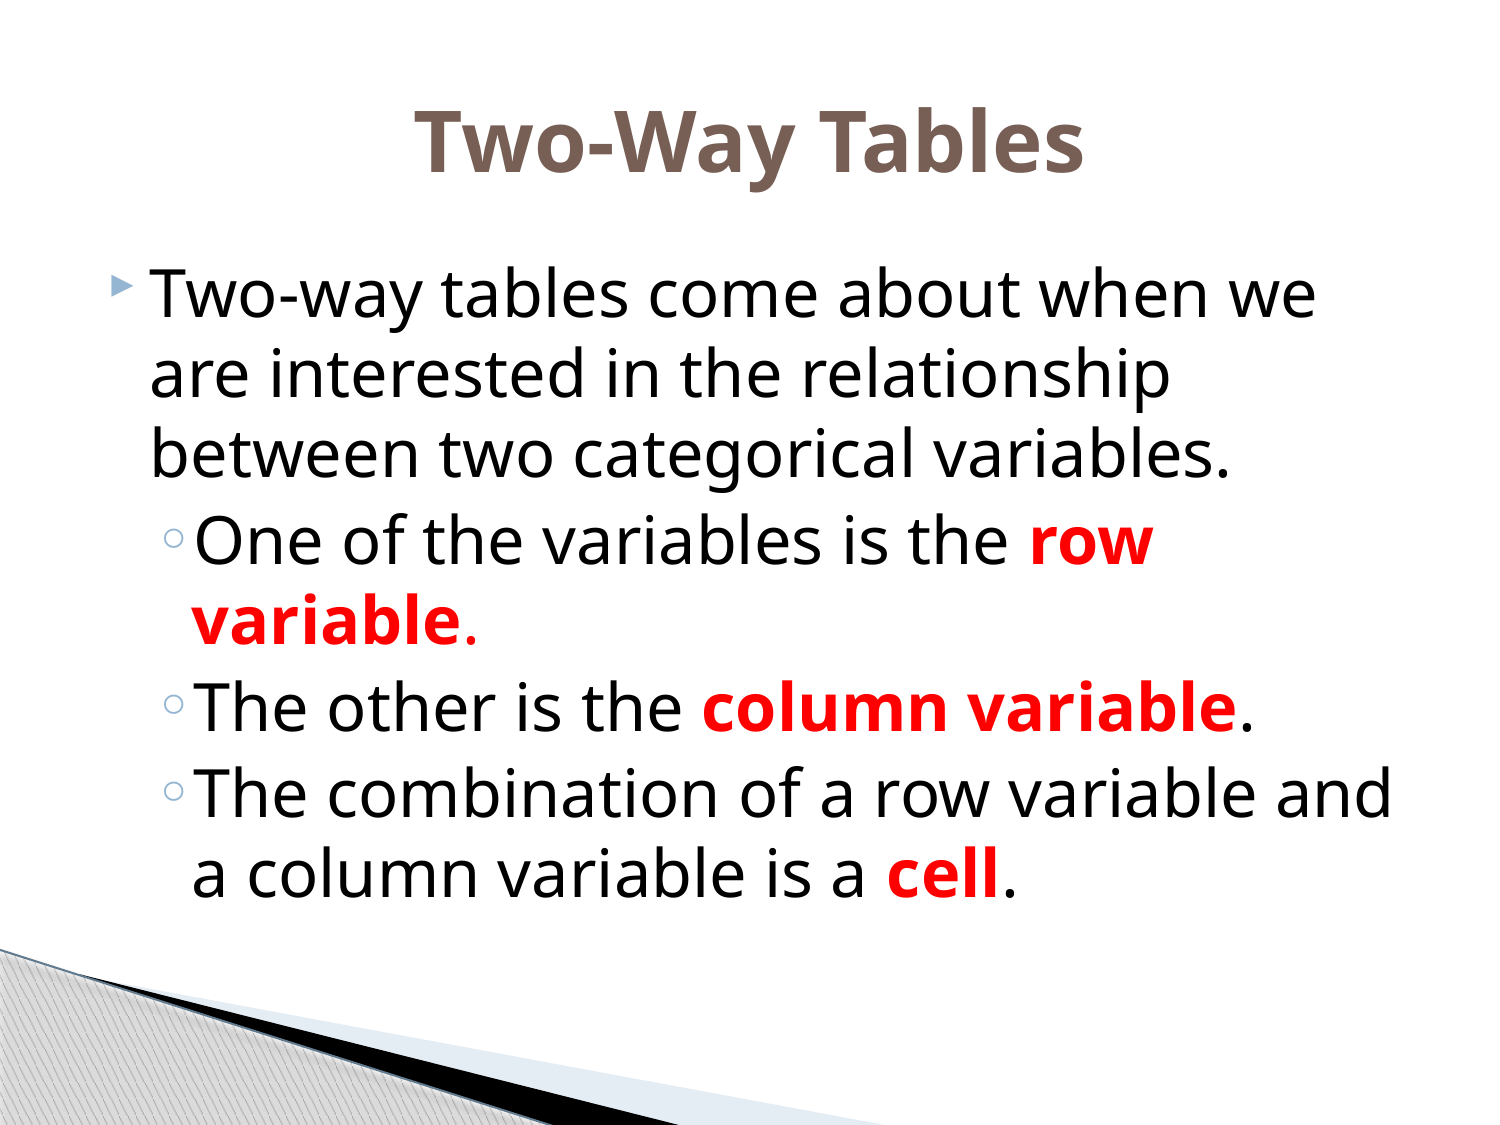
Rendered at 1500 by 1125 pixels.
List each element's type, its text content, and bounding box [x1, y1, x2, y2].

title Two-Way Tables [75, 45, 1425, 233]
list Two-way tables come about when we are interested in the relationship between two categorical variables. One of the variables is the row variable. The other is the column variable. The combination of a row variable and a column variable is a cell. [75, 243, 1425, 986]
